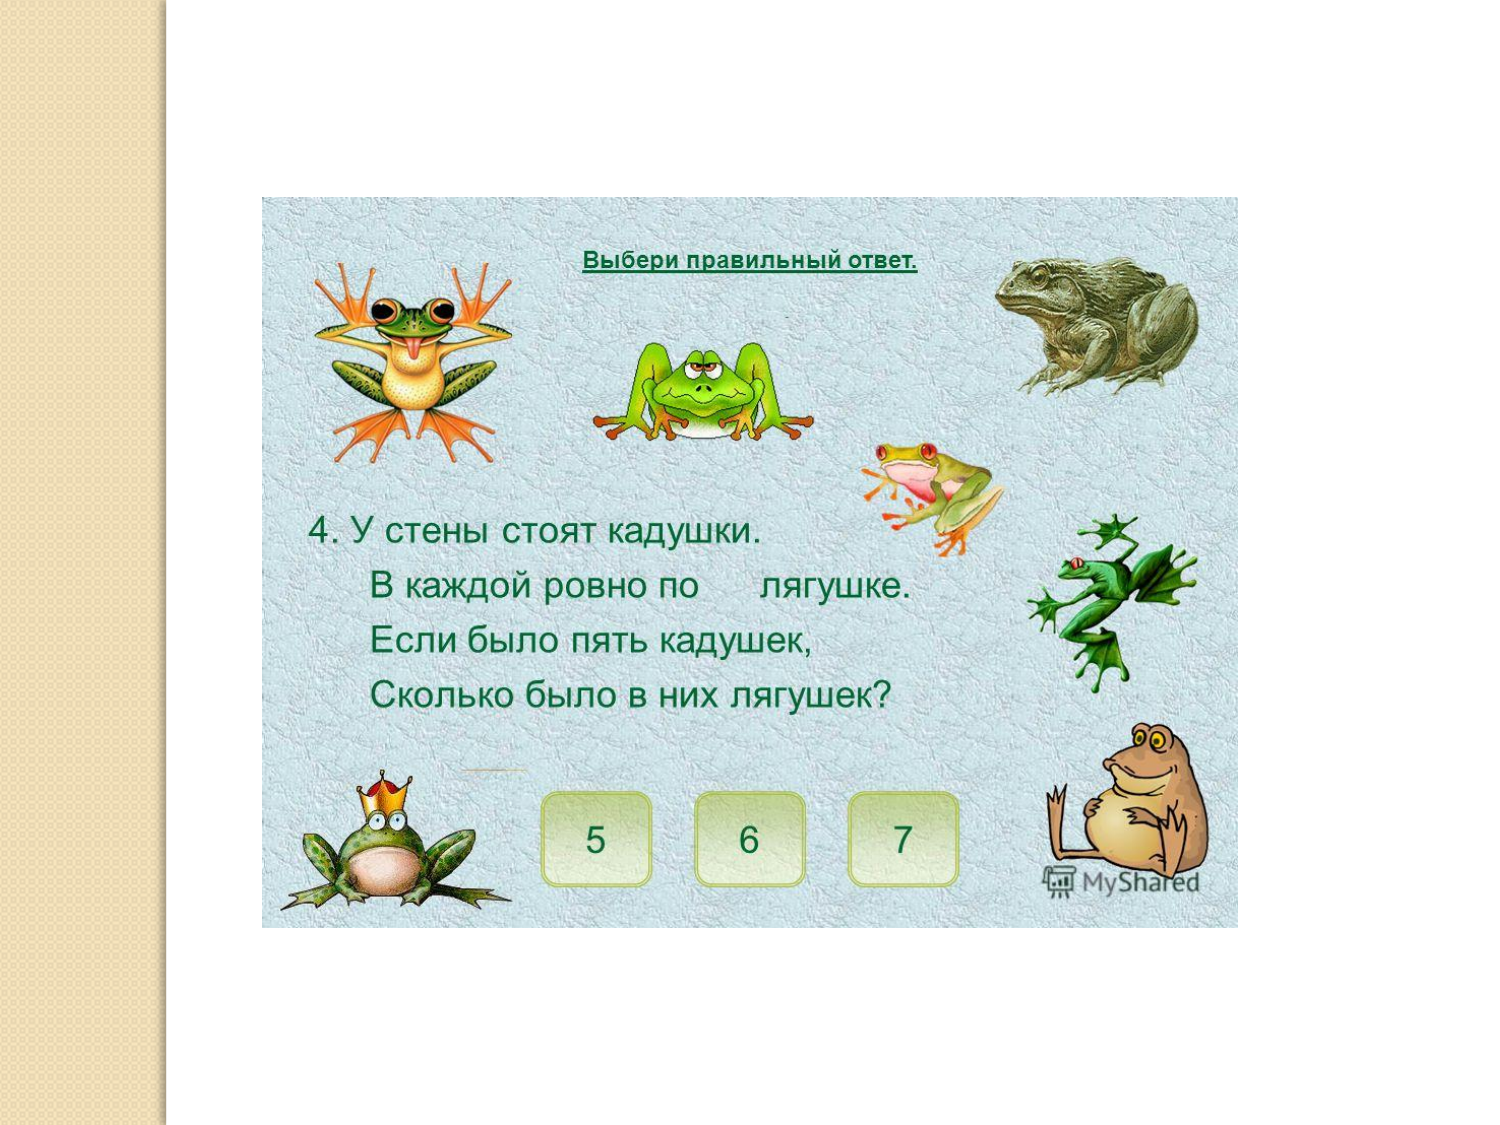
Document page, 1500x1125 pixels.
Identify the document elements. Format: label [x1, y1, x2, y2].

picture [262, 196, 1238, 929]
